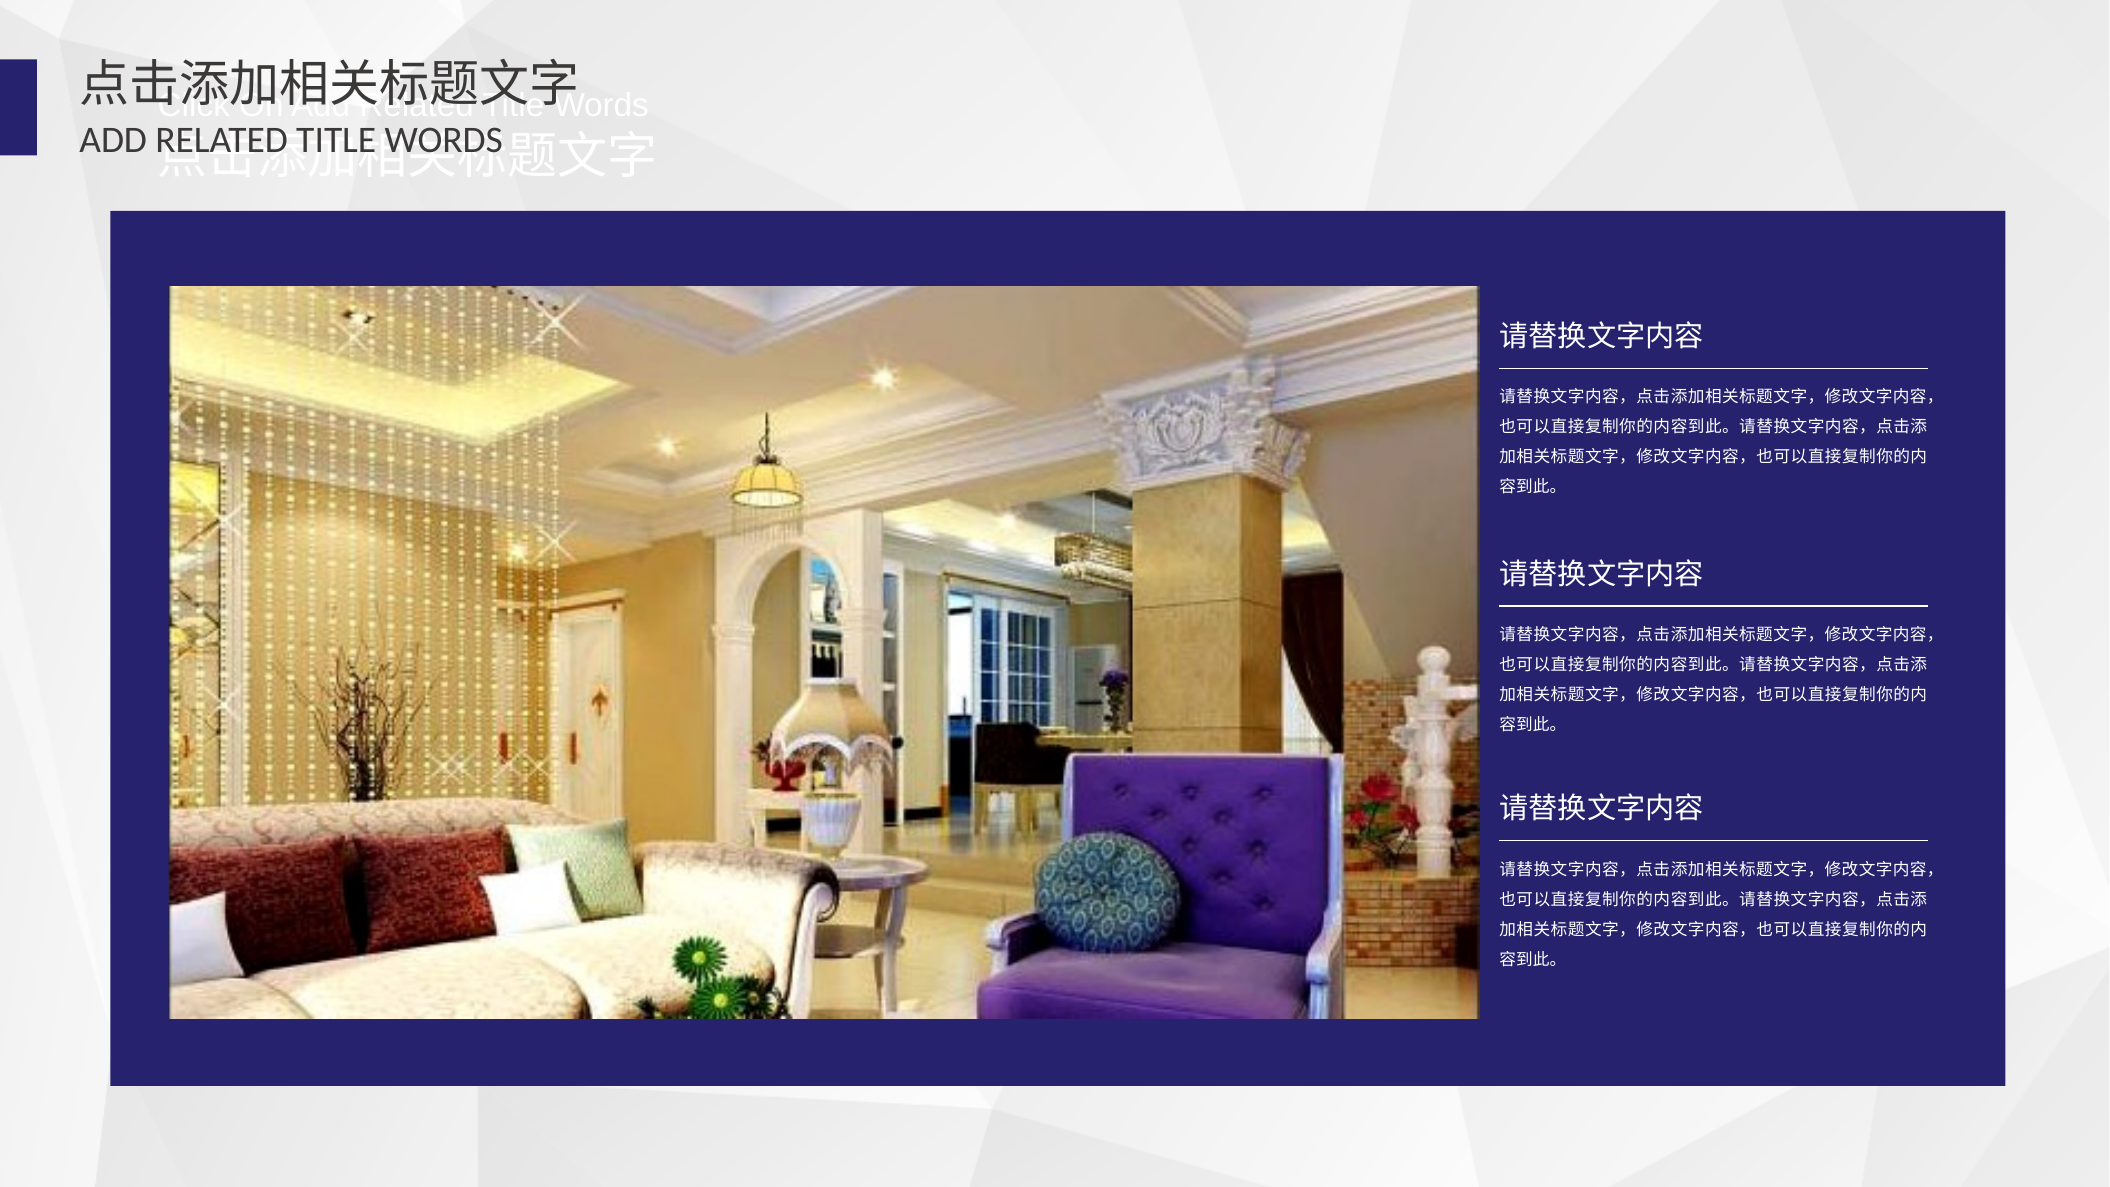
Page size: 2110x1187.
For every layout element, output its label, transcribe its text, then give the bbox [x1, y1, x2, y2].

text_box 请替换文字内容，点击添加相关标题文字，修改文字内容，也可以直接复制你的内容到此。请替换文字内容，点击添加相关标题文字，修改文字内容，也可以直接复制你的内容到此。 [1483, 368, 1944, 527]
text_box 请替换文字内容，点击添加相关标题文字，修改文字内容，也可以直接复制你的内容到此。请替换文字内容，点击添加相关标题文字，修改文字内容，也可以直接复制你的内容到此。 [1483, 840, 1944, 999]
text_box 请替换文字内容 [1483, 781, 1842, 840]
text_box 点击添加相关标题文字 [63, 43, 596, 120]
text_box [168, 285, 1481, 1019]
text_box ADD RELATED TITLE WORDS [63, 107, 520, 169]
picture [0, 0, 2110, 1187]
text_box 请替换文字内容，点击添加相关标题文字，修改文字内容，也可以直接复制你的内容到此。请替换文字内容，点击添加相关标题文字，修改文字内容，也可以直接复制你的内容到此。 [1483, 605, 1944, 764]
text_box 请替换文字内容 [1483, 547, 1842, 605]
text_box [109, 210, 2006, 1087]
text_box 请替换文字内容 [1483, 309, 1842, 368]
text_box Click On Add Related Title Words 点击添加相关标题文字 [142, 75, 701, 191]
